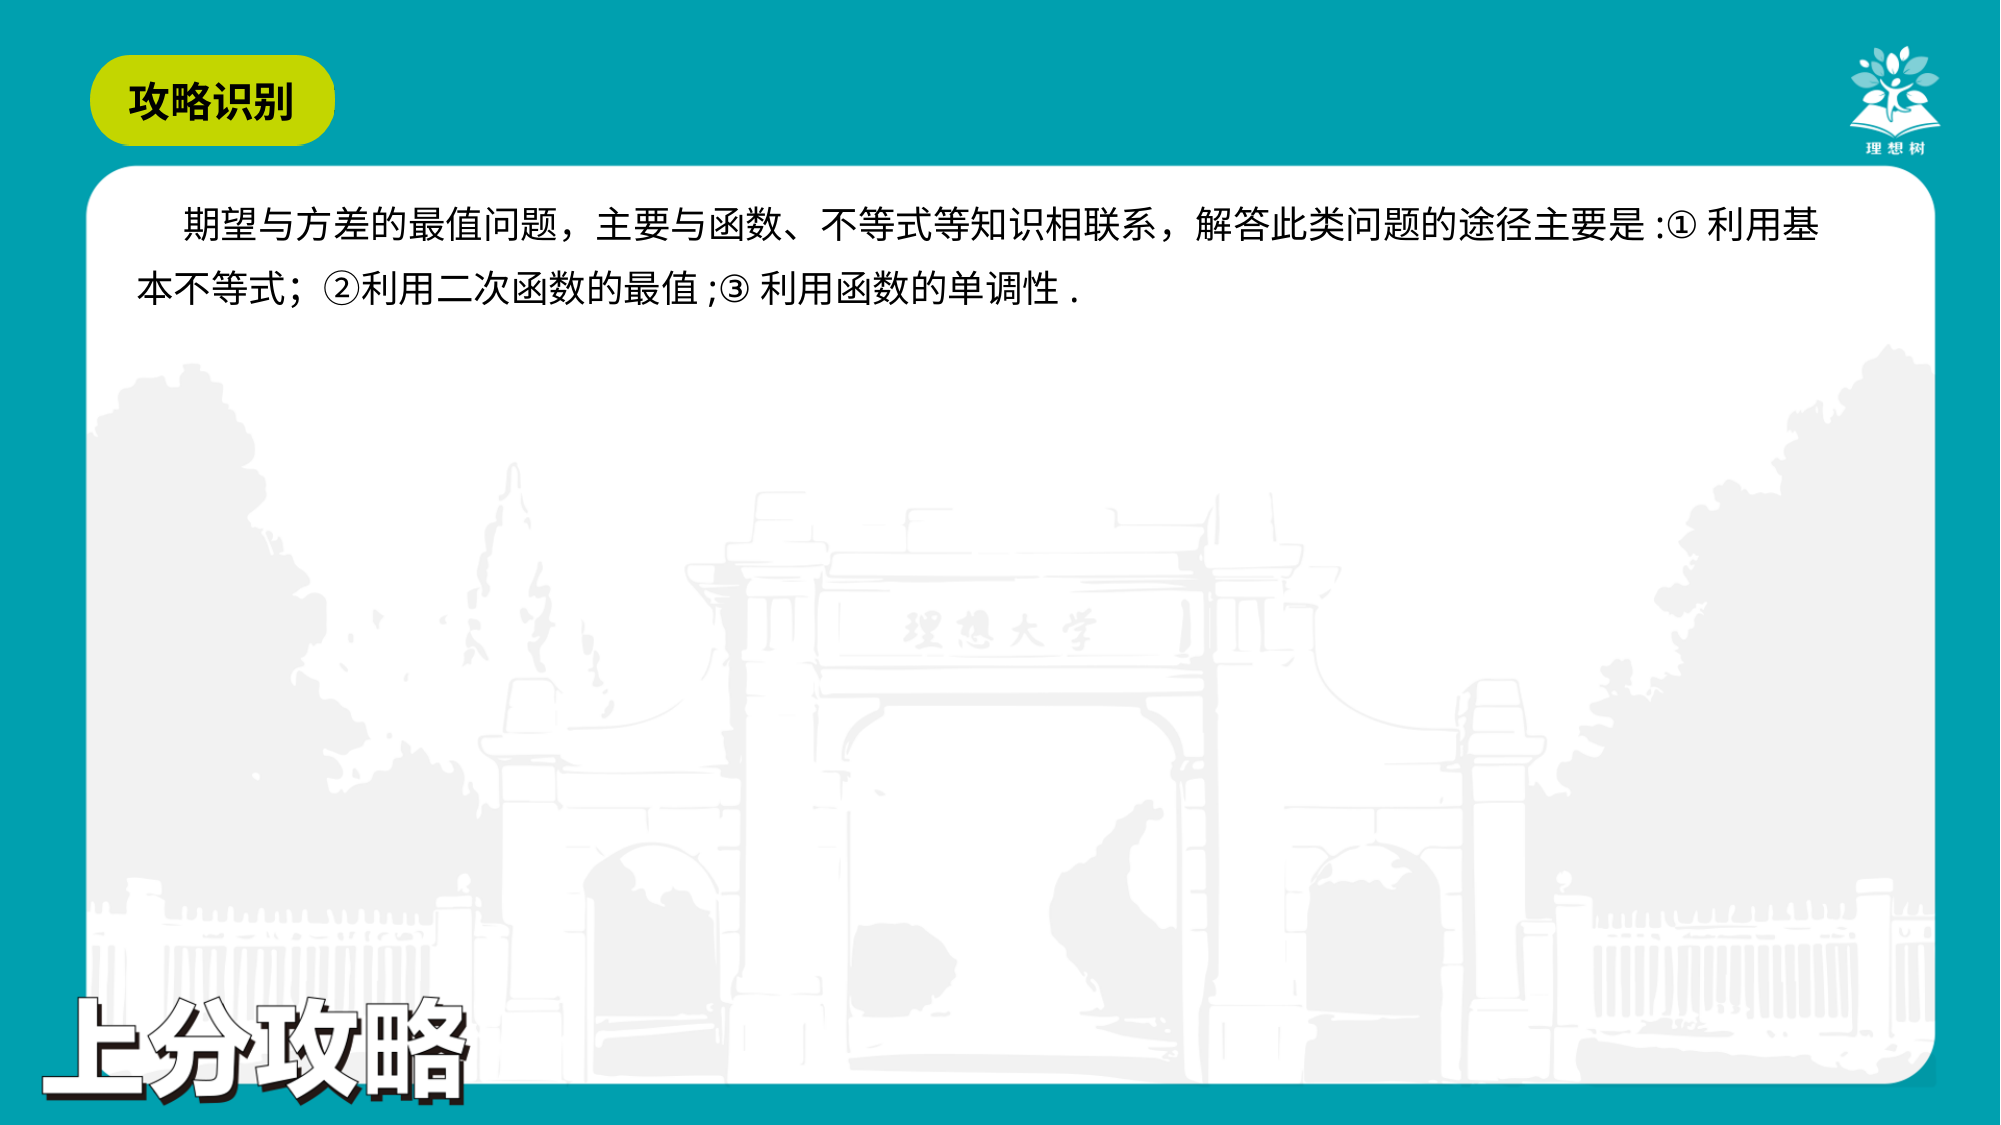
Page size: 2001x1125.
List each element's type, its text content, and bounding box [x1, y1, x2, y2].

text_box 期望与方差的最值问题，主要与函数、不等式等知识相联系，解答此类问题的途径主要是:①利用基 本不等式；②利用二次函数的最值;③利用函数的单调性. [136, 176, 1865, 304]
picture [0, 0, 2000, 1125]
